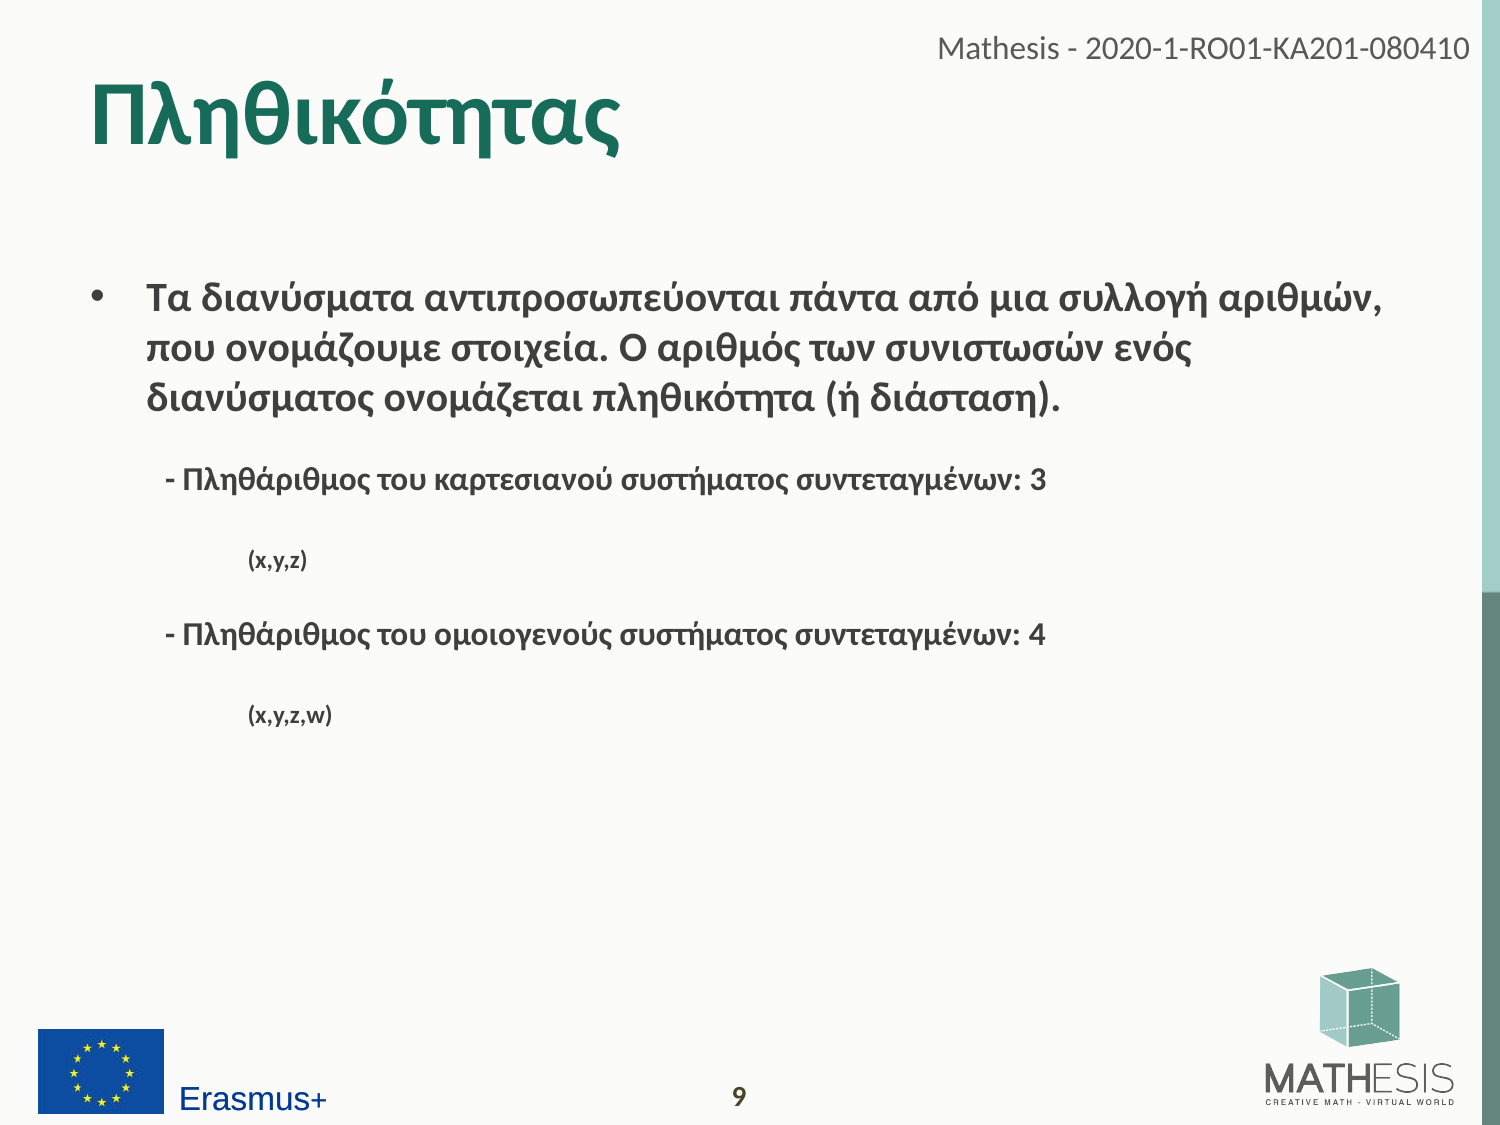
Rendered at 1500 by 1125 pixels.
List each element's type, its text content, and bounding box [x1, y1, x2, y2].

picture [38, 1029, 164, 1114]
title Πληθικότητας [75, 45, 1425, 233]
list Τα διανύσματα αντιπροσωπεύονται πάντα από μια συλλογή αριθμών, που ονομάζουμε στοιχεία. Ο αριθμός των συνιστωσών ενός διανύσματος ονομάζεται πληθικότητα (ή διάσταση). - Πληθάριθμος του καρτεσιανού συστήματος συντεταγμένων: 3 (x,y,z) - Πληθάριθμος του ομοιογενούς συστήματος συντεταγμένων: 4 (x,y,z,w) [75, 262, 1425, 1005]
